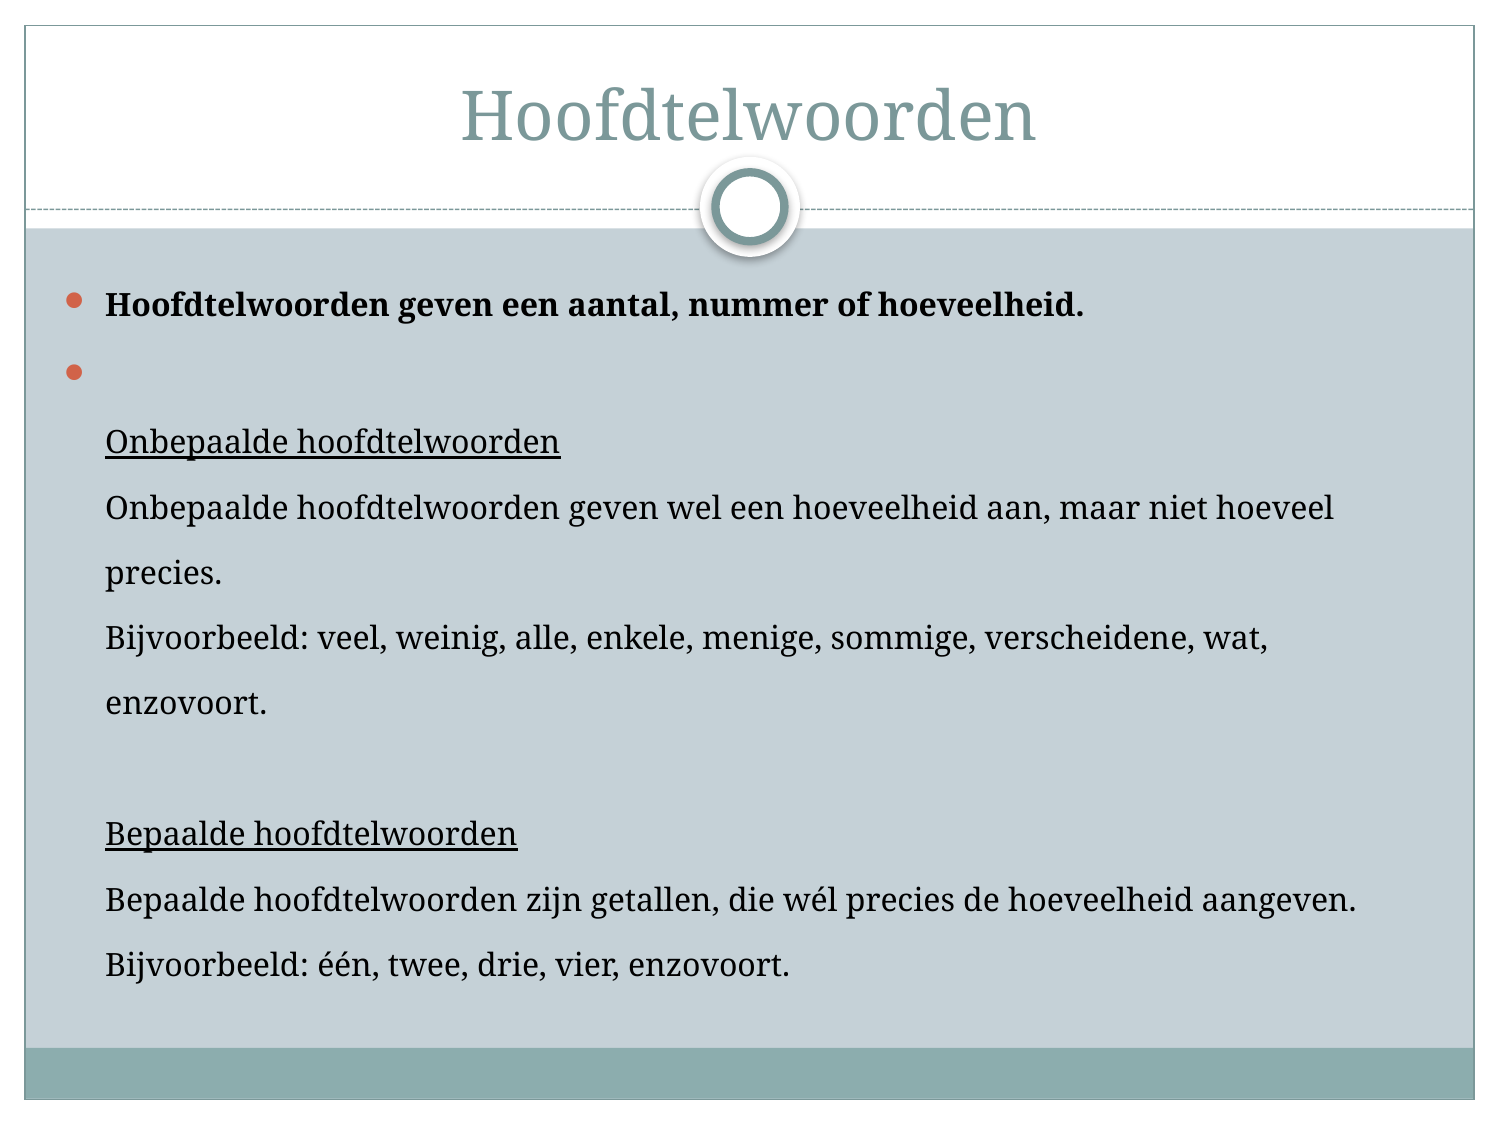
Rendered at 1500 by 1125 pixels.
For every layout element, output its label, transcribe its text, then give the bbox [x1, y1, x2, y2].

title Hoofdtelwoorden [49, 37, 1450, 162]
list Hoofdtelwoorden geven een aantal, nummer of hoeveelheid. Onbepaalde hoofdtelwoorden Onbepaalde hoofdtelwoorden geven wel een hoeveelheid aan, maar niet hoeveel precies. Bijvoorbeeld: veel, weinig, alle, enkele, menige, sommige, verscheidene, wat, enzovoort. Bepaalde hoofdtelwoorden Bepaalde hoofdtelwoorden zijn getallen, die wél precies de hoeveelheid aangeven. Bijvoorbeeld: één, twee, drie, vier, enzovoort. [49, 250, 1445, 1001]
